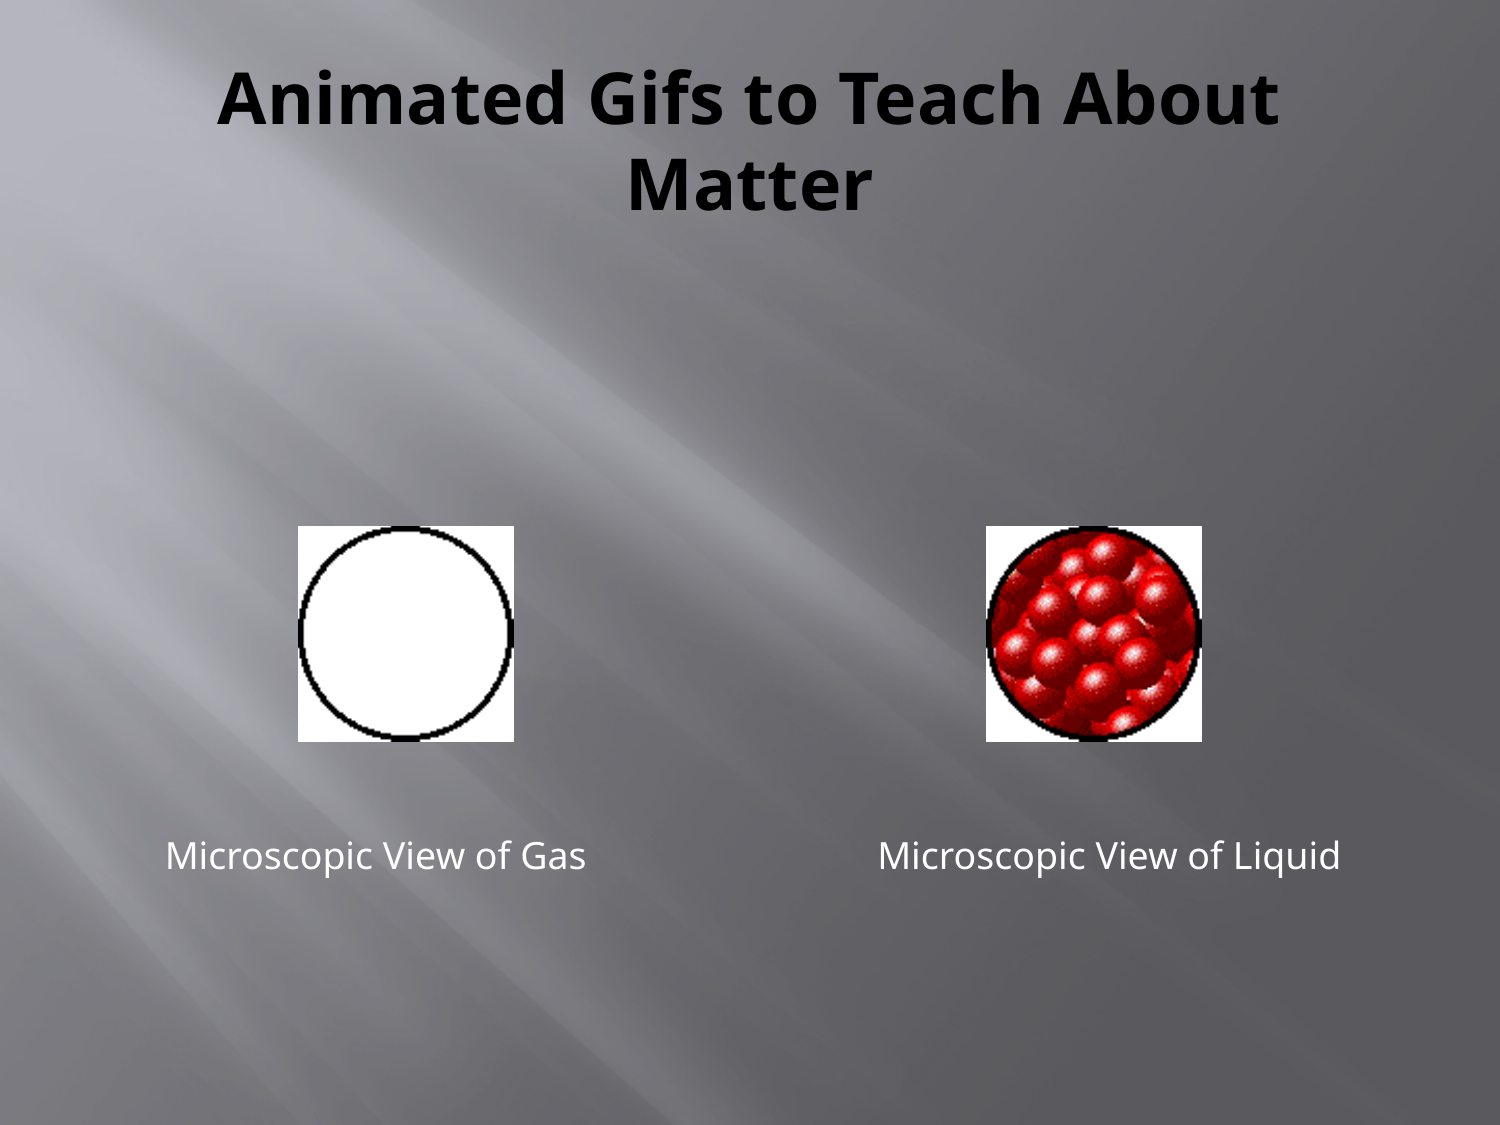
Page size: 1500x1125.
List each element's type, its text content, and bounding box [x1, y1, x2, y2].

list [985, 525, 1203, 743]
text_box Microscopic View of Gas [150, 824, 625, 885]
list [297, 525, 515, 743]
title Animated Gifs to Teach About Matter [75, 45, 1425, 233]
text_box Microscopic View of Liquid [862, 824, 1388, 885]
